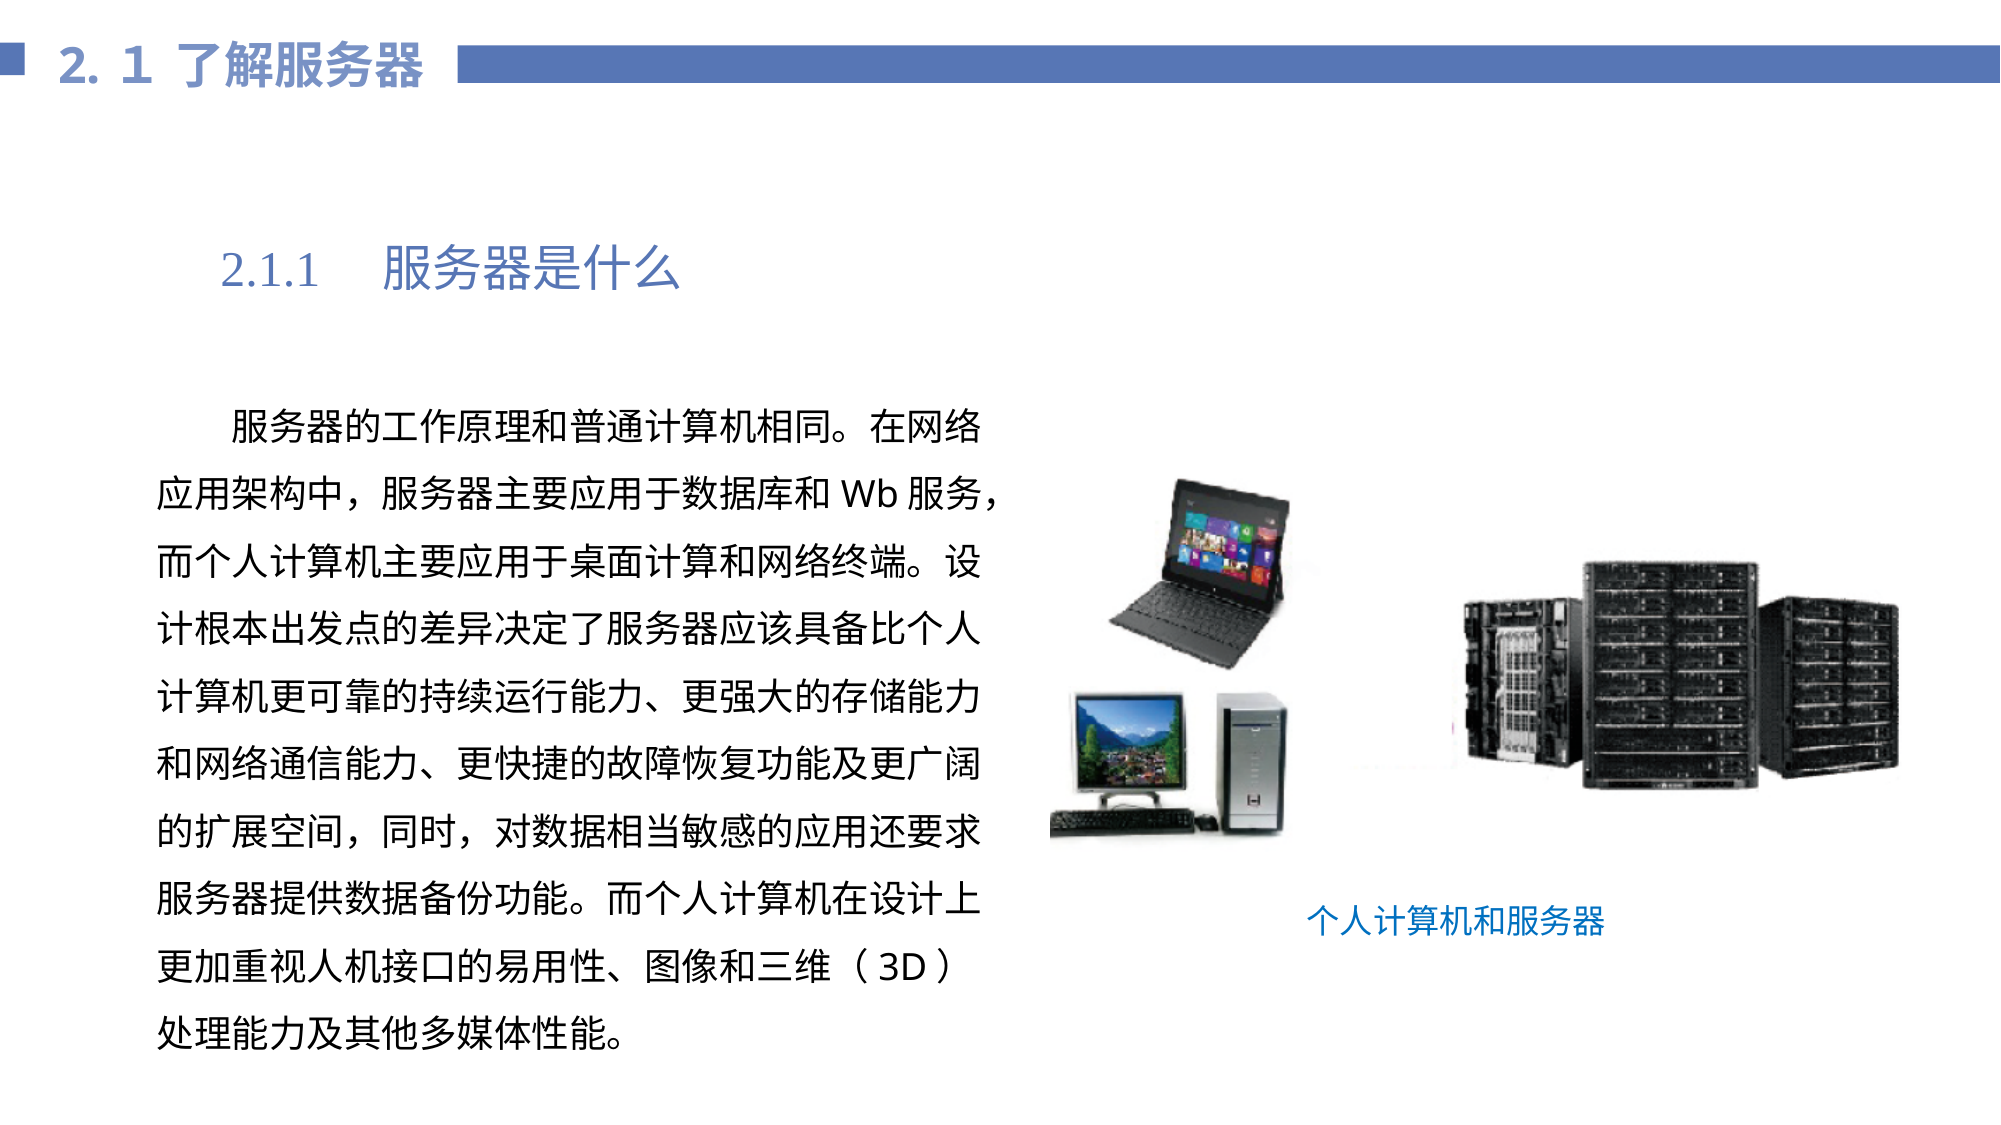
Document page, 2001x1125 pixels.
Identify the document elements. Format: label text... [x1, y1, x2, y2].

text_box [0, 41, 26, 76]
text_box 2.１ 了解服务器 [58, 33, 425, 94]
text_box 个人计算机和服务器 [1292, 893, 1725, 948]
text_box 2.1.1 服务器是什么 [205, 229, 980, 304]
text_box 服务器的工作原理和普通计算机相同。在网络应用架构中，服务器主要应用于数据库和Wb服务，而个人计算机主要应用于桌面计算和网络终端。设计根本出发点的差异决定了服务器应该具备比个人计算机更可靠的持续运行能力、更强大的存储能力和网络通信能力、更快捷的故障恢复功能及更广阔的扩展空间，同时，对数据相当敏感的应用还要求服务器提供数据备份功能。而个人计算机在设计上更加重视人机接口的易用性、图像和三维（3D）处理能力及其他多媒体性能。 [156, 380, 1000, 1056]
text_box [457, 44, 2000, 84]
picture [1049, 472, 1902, 866]
